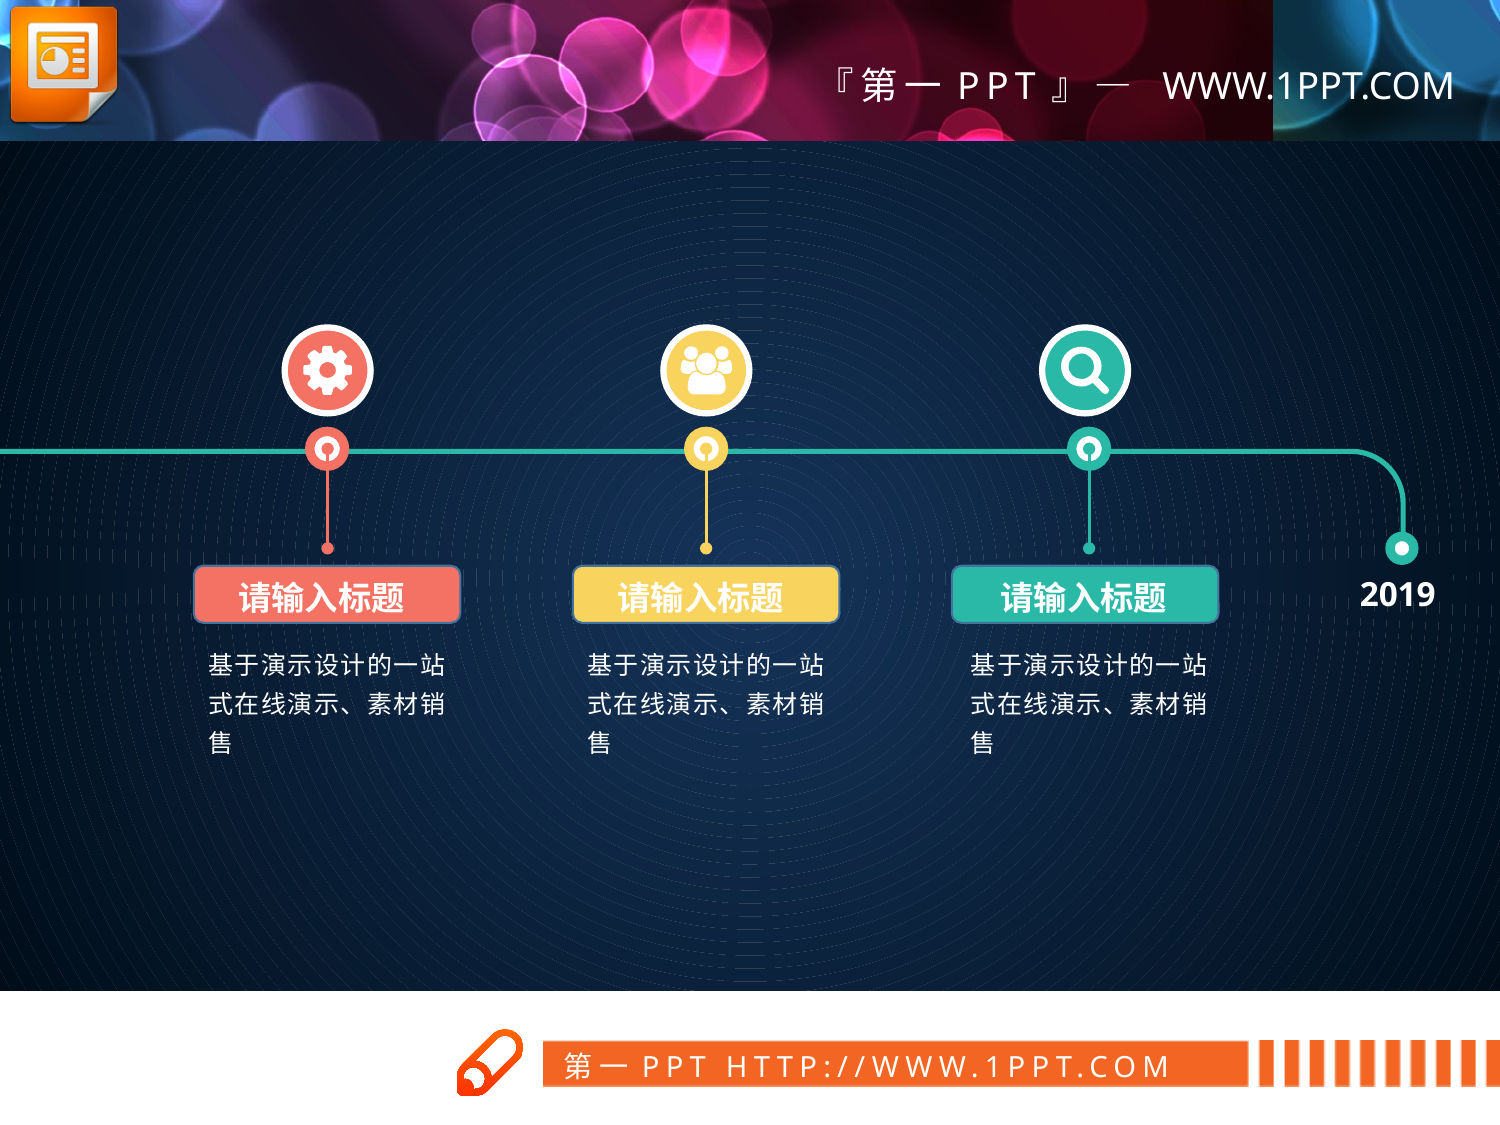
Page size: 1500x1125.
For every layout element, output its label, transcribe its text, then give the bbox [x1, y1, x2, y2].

text_box [572, 565, 840, 623]
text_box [284, 327, 371, 414]
text_box [951, 565, 1219, 623]
text_box [309, 431, 345, 466]
text_box 请输入标题 [602, 569, 810, 625]
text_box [1041, 327, 1129, 414]
text_box [0, 448, 310, 454]
text_box 基于演示设计的一站式在线演示、素材销售 [193, 633, 461, 765]
text_box [723, 448, 1072, 454]
text_box [1106, 448, 1406, 536]
text_box 请输入标题 [985, 569, 1193, 625]
text_box [1071, 431, 1107, 466]
text_box 2019 [1344, 565, 1467, 621]
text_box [663, 327, 750, 414]
picture [543, 1040, 1500, 1087]
text_box [344, 448, 689, 454]
text_box 基于演示设计的一站式在线演示、素材销售 [572, 633, 840, 765]
text_box [688, 431, 724, 466]
text_box [1390, 536, 1414, 561]
text_box 基于演示设计的一站式在线演示、素材销售 [955, 633, 1223, 765]
picture [0, 0, 1500, 141]
text_box [193, 565, 461, 623]
text_box 请输入标题 [223, 569, 431, 625]
